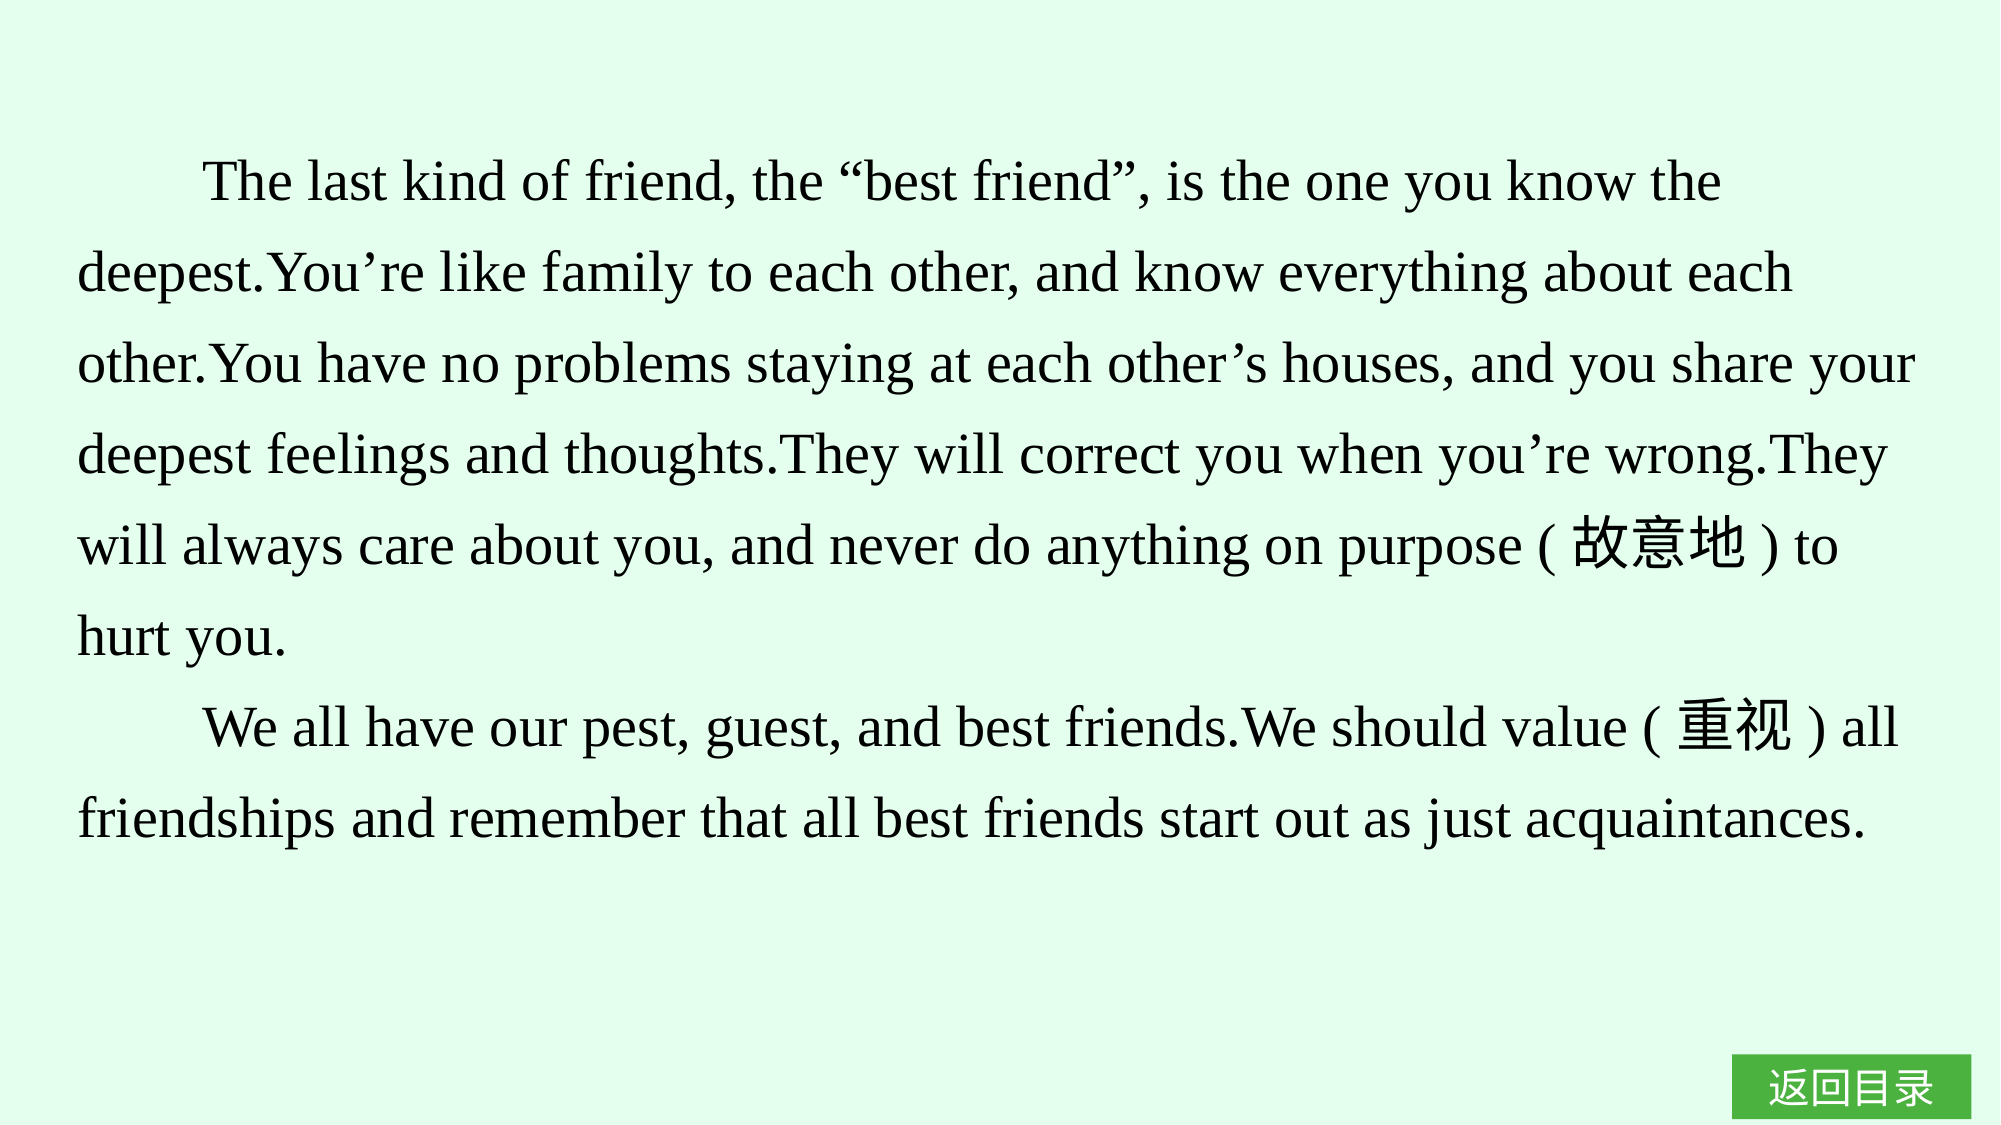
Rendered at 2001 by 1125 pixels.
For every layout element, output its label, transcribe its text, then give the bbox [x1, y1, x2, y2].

text_box The last kind of friend, the “best friend”, is the one you know the deepest.You’re like family to each other, and know everything about each other.You have no problems staying at each other’s houses, and you share your deepest feelings and thoughts.They will correct you when you’re wrong.They will always care about you, and never do anything on purpose (故意地) to hurt you. We all have our pest, guest, and best friends.We should value (重视) all friendships and remember that all best friends start out as just acquaintances. [62, 113, 1938, 857]
